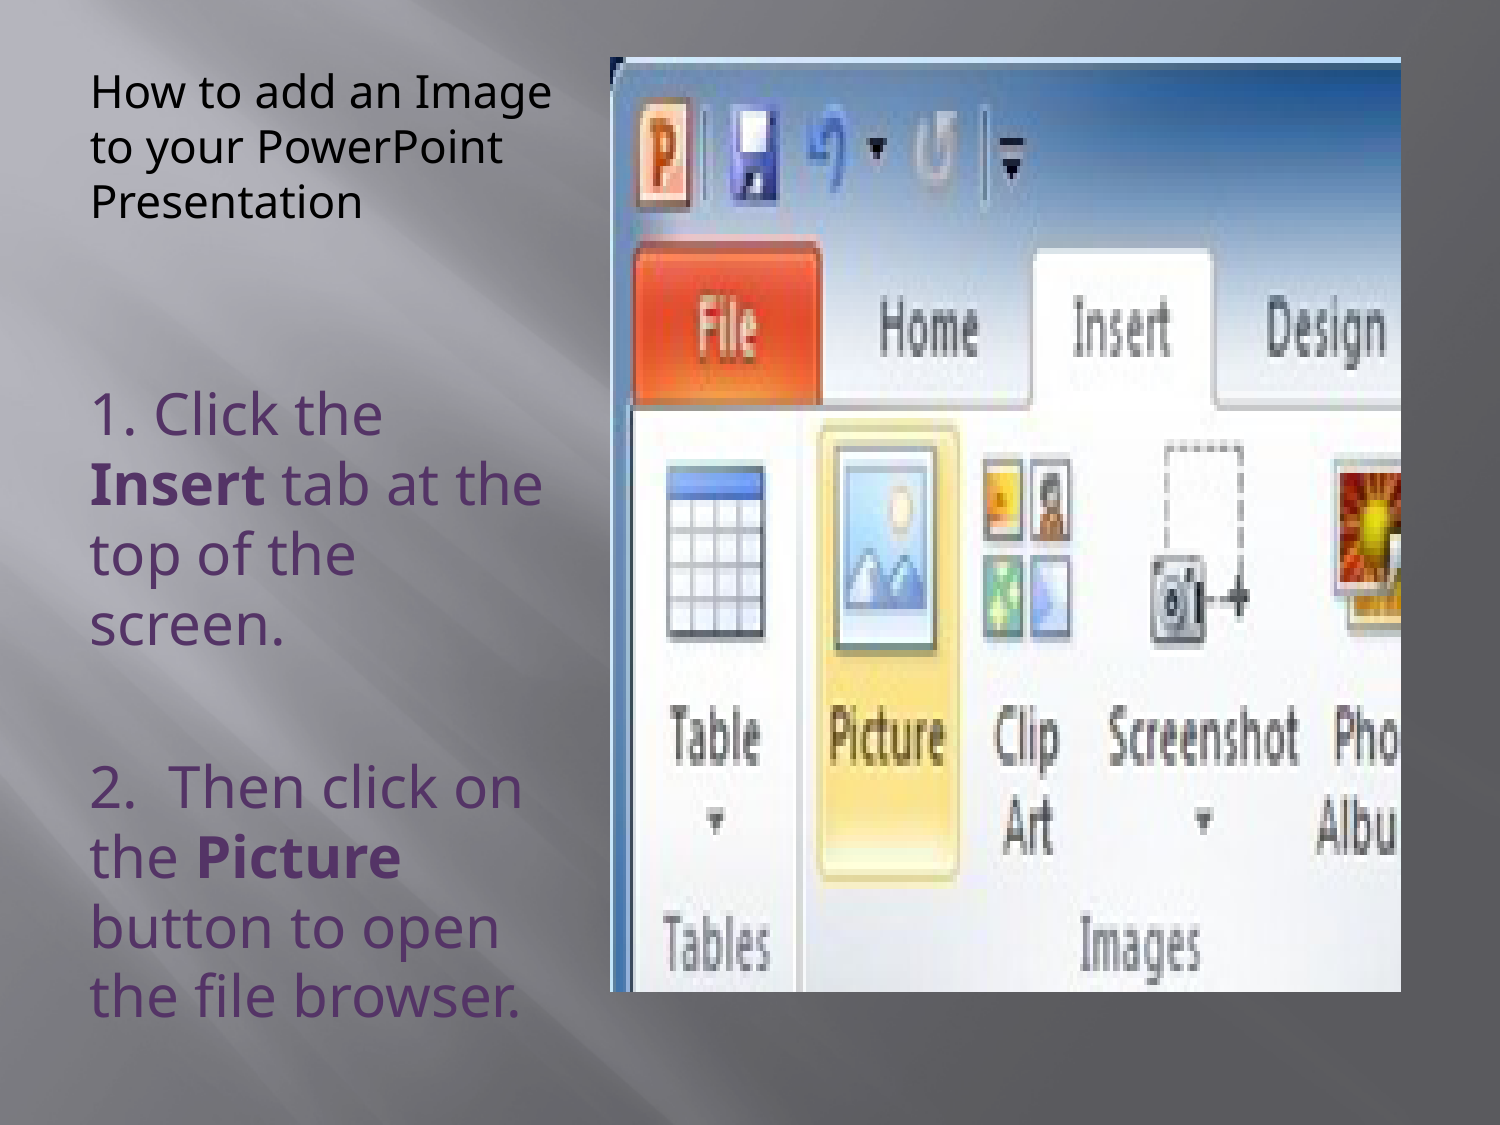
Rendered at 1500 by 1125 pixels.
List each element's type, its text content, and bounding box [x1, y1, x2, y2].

list 1. Click the Insert tab at the top of the screen. 2. Then click on the Picture button to open the file browser. [75, 370, 569, 1088]
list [610, 57, 1401, 993]
title How to add an Image to your PowerPoint Presentation [75, 44, 569, 236]
